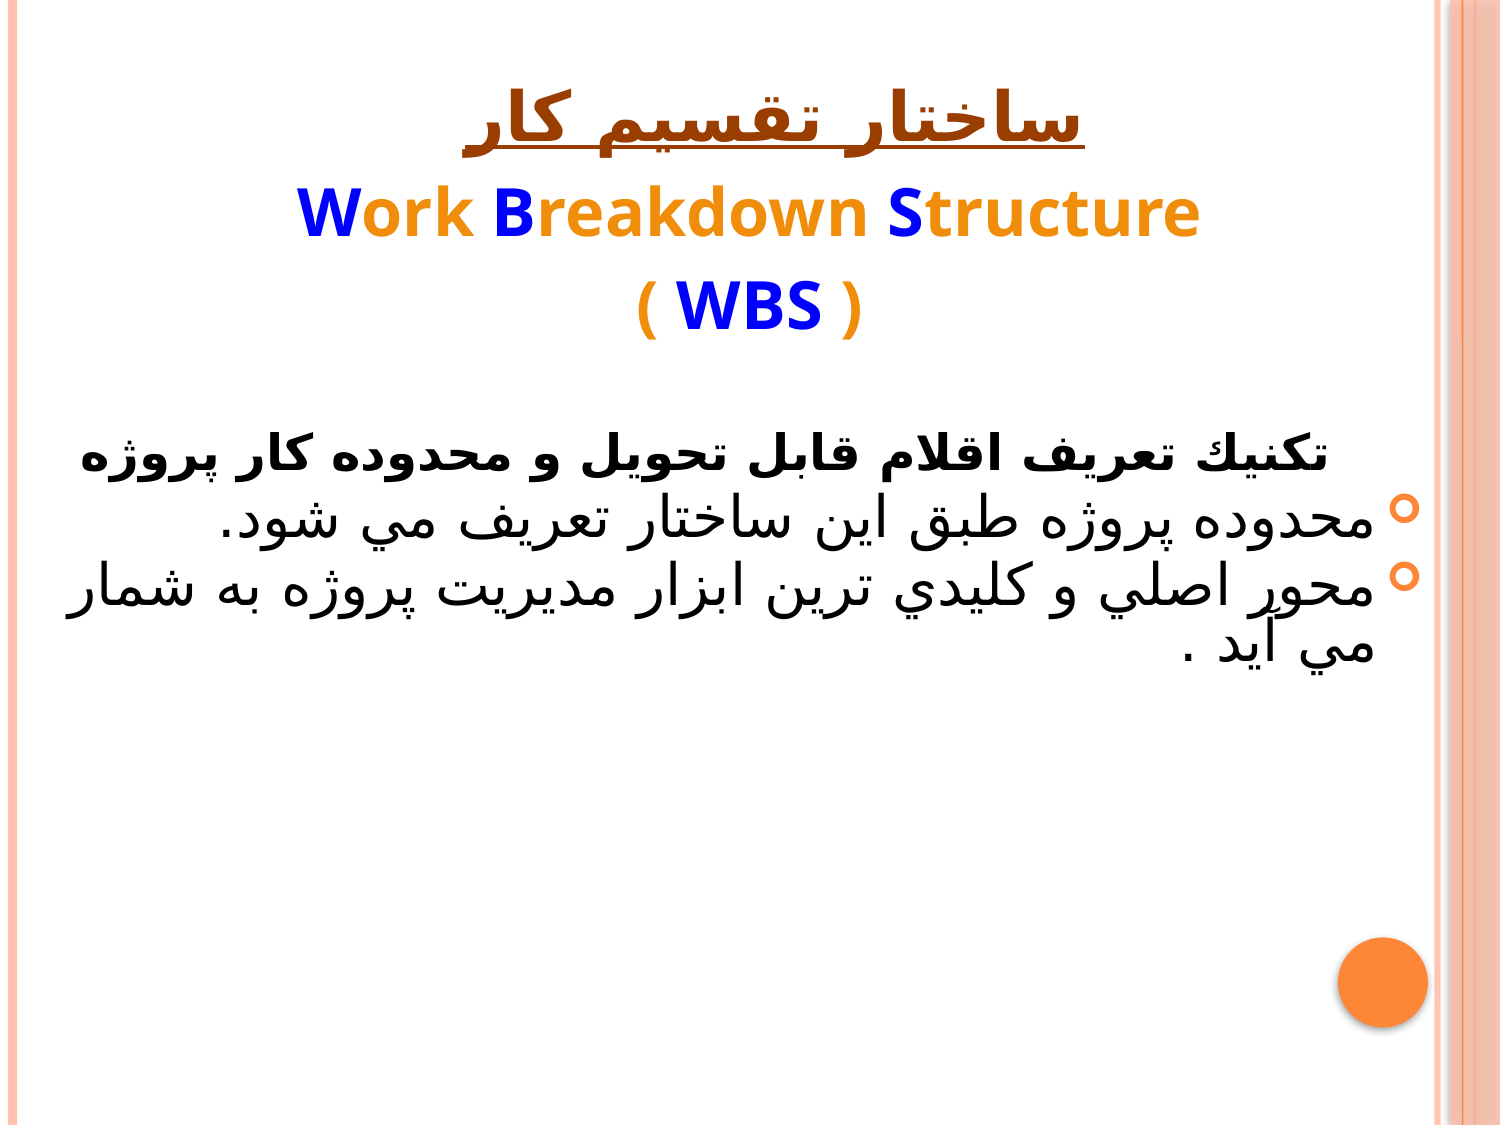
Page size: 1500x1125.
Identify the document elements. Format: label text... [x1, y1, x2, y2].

title ساختار تقسيم كار [450, 37, 1100, 162]
text_box تكنيك تعريف اقلام قابل تحويل و محدوده كار پروژه محدوده پروژه طبق اين ساختار تعريف مي شود. محور اصلي و كليدي ترين ابزار مديريت پروژه به شمار مي آيد . [0, 425, 1438, 773]
text_box Work Breakdown Structure ( WBS ) [199, 162, 1300, 413]
